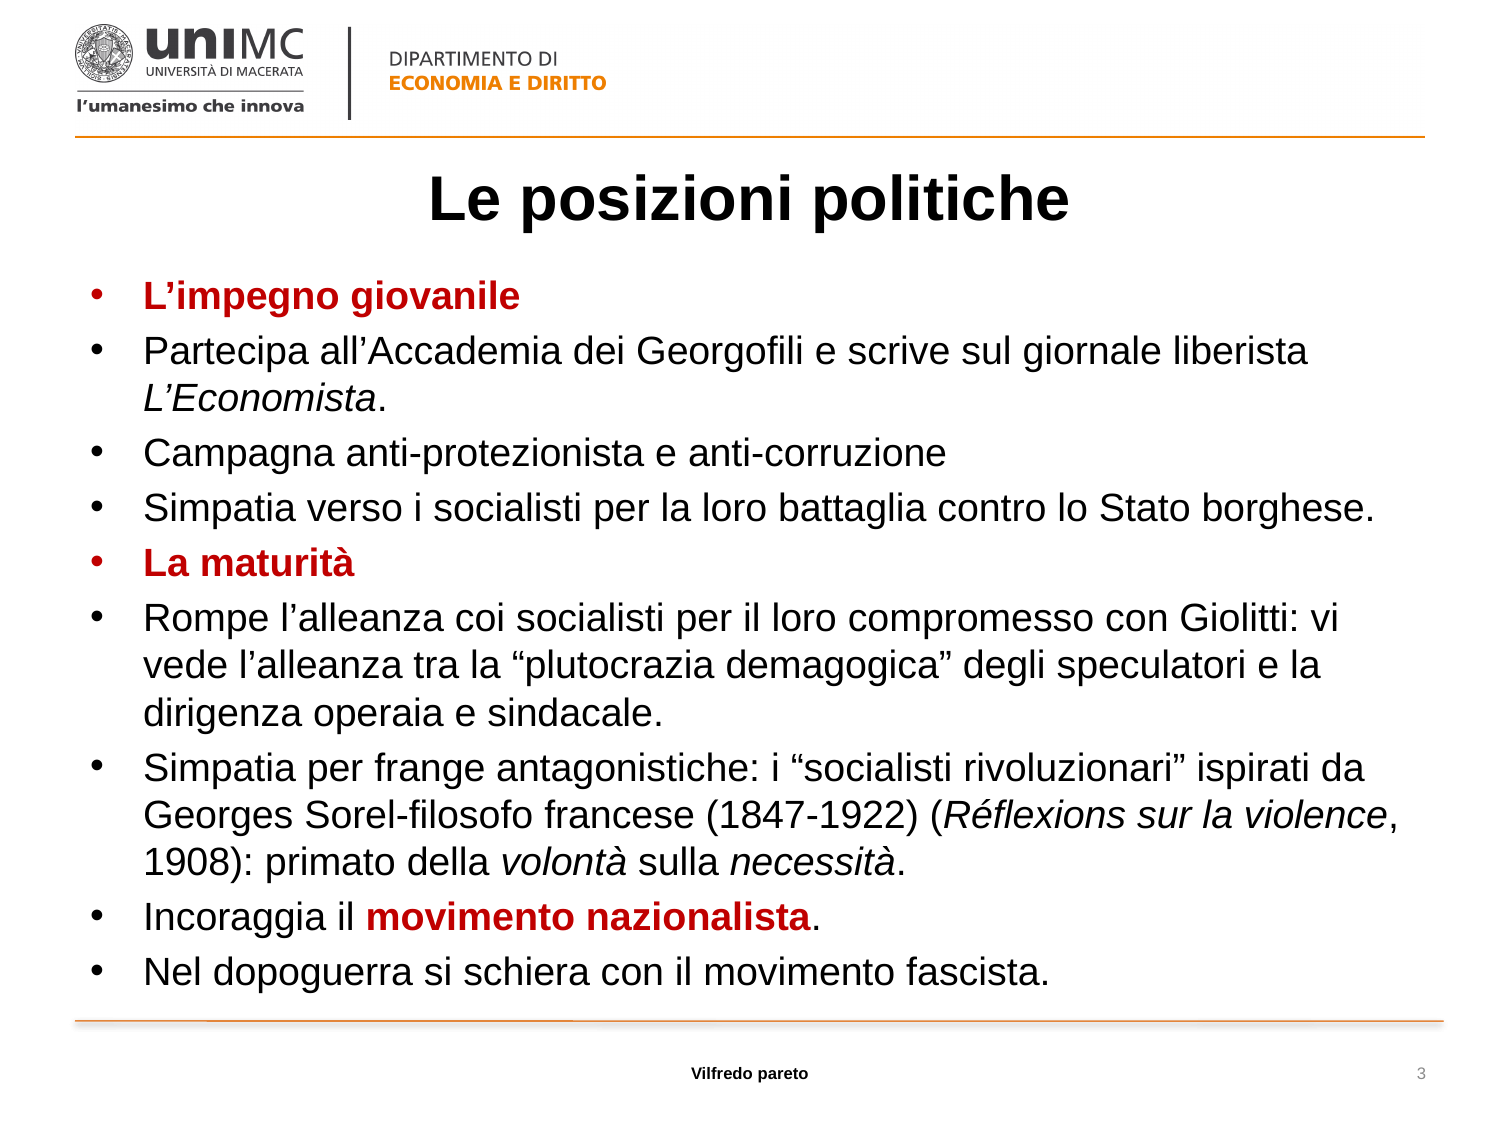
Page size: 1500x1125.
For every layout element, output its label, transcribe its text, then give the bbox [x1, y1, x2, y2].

picture [75, 24, 1425, 138]
footer Vilfredo pareto [512, 1042, 988, 1103]
list L’impegno giovanile Partecipa all’Accademia dei Georgofili e scrive sul giornale liberista L’Economista. Campagna anti-protezionista e anti-corruzione Simpatia verso i socialisti per la loro battaglia contro lo Stato borghese. La maturità Rompe l’alleanza coi socialisti per il loro compromesso con Giolitti: vi vede l’alleanza tra la “plutocrazia demagogica” degli speculatori e la dirigenza operaia e sindacale. Simpatia per frange antagonistiche: i “socialisti rivoluzionari” ispirati da Georges Sorel-filosofo francese (1847-1922) (Réflexions sur la violence, 1908): primato della volontà sulla necessità. Incoraggia il movimento nazionalista. Nel dopoguerra si schiera con il movimento fascista. [75, 262, 1425, 1005]
slide_number 3 [1091, 1042, 1442, 1103]
title Le posizioni politiche [75, 149, 1425, 241]
